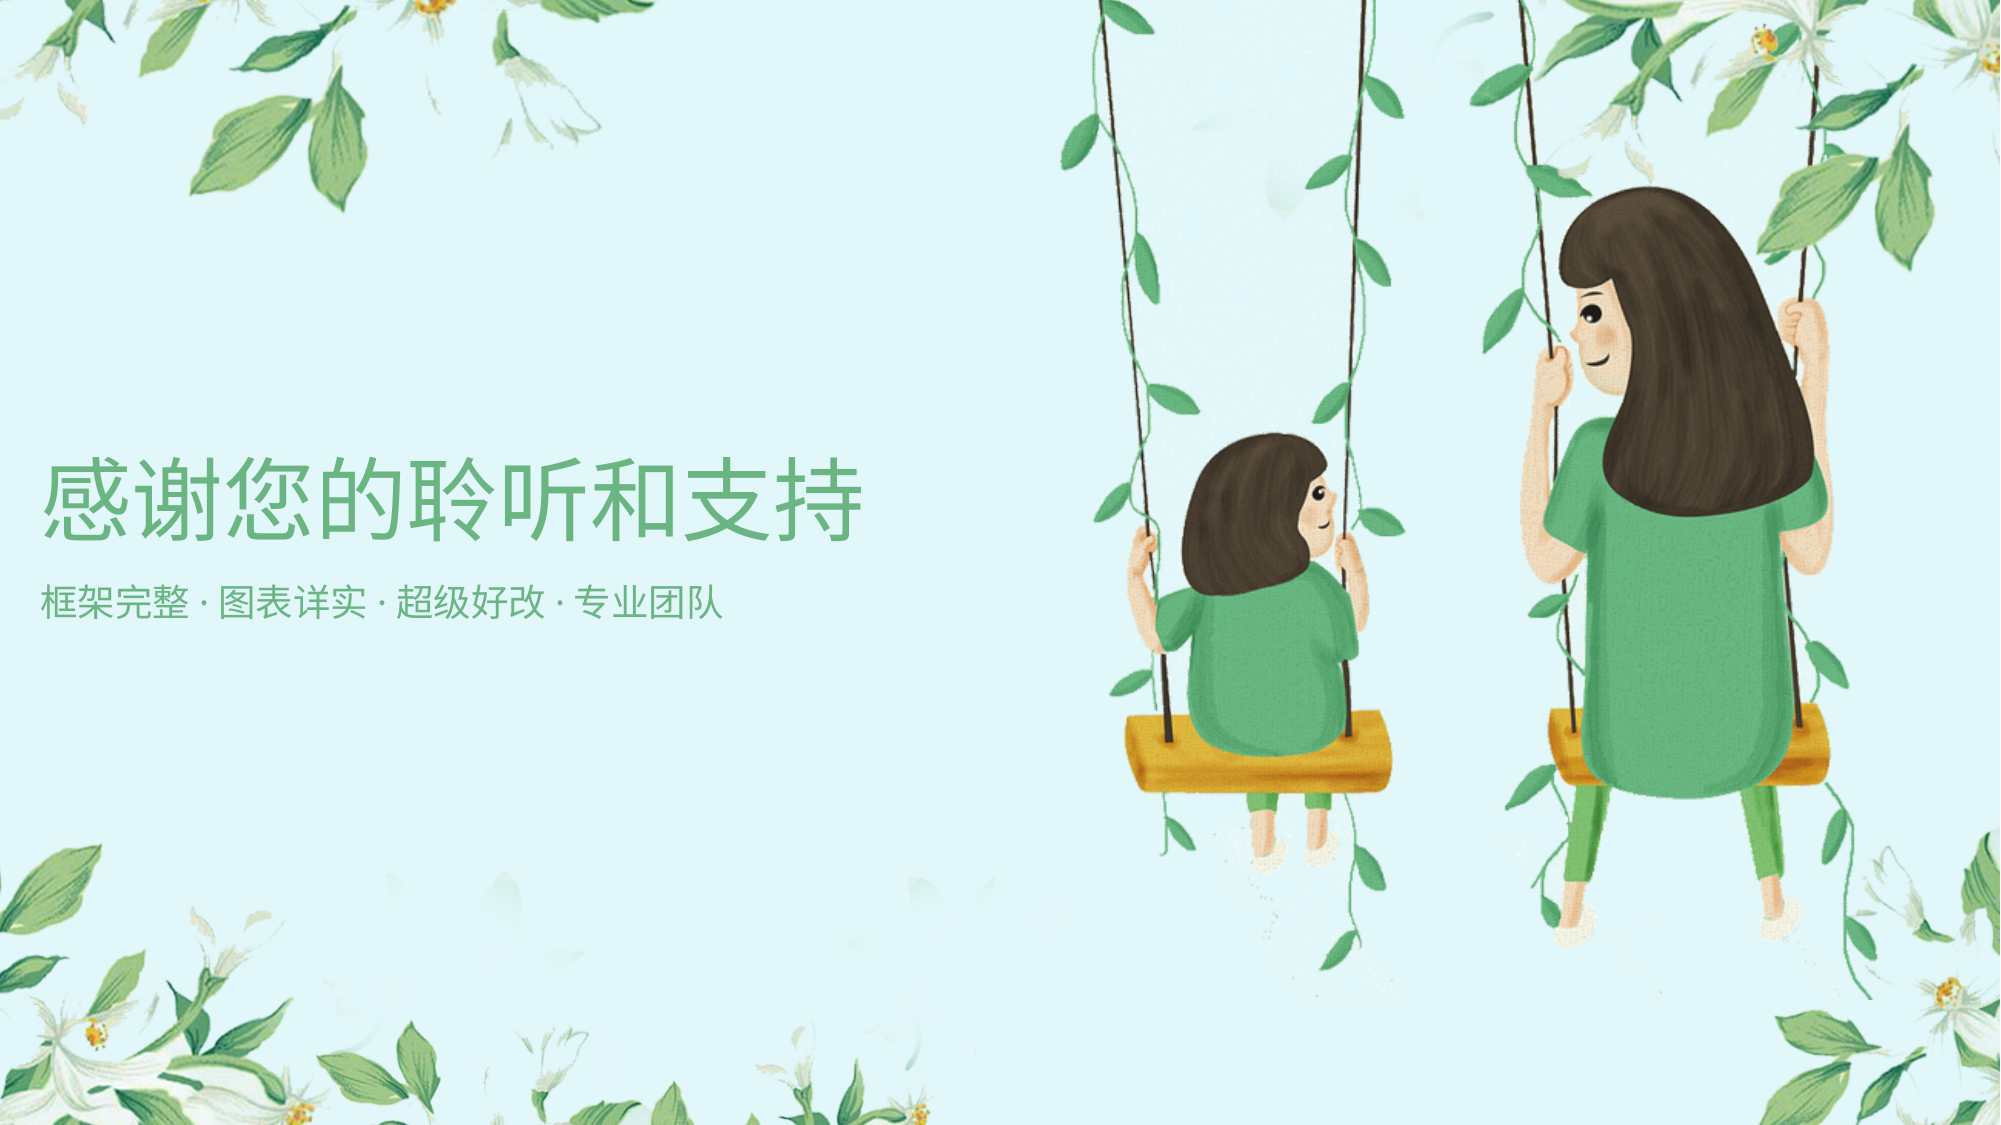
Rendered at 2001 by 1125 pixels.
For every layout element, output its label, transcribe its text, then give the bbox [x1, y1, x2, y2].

text_box 框架完整·图表详实·超级好改·专业团队 [25, 571, 1059, 632]
text_box 感谢您的聆听和支持 [25, 436, 1059, 561]
picture [0, 0, 2000, 1125]
picture [0, 0, 660, 215]
